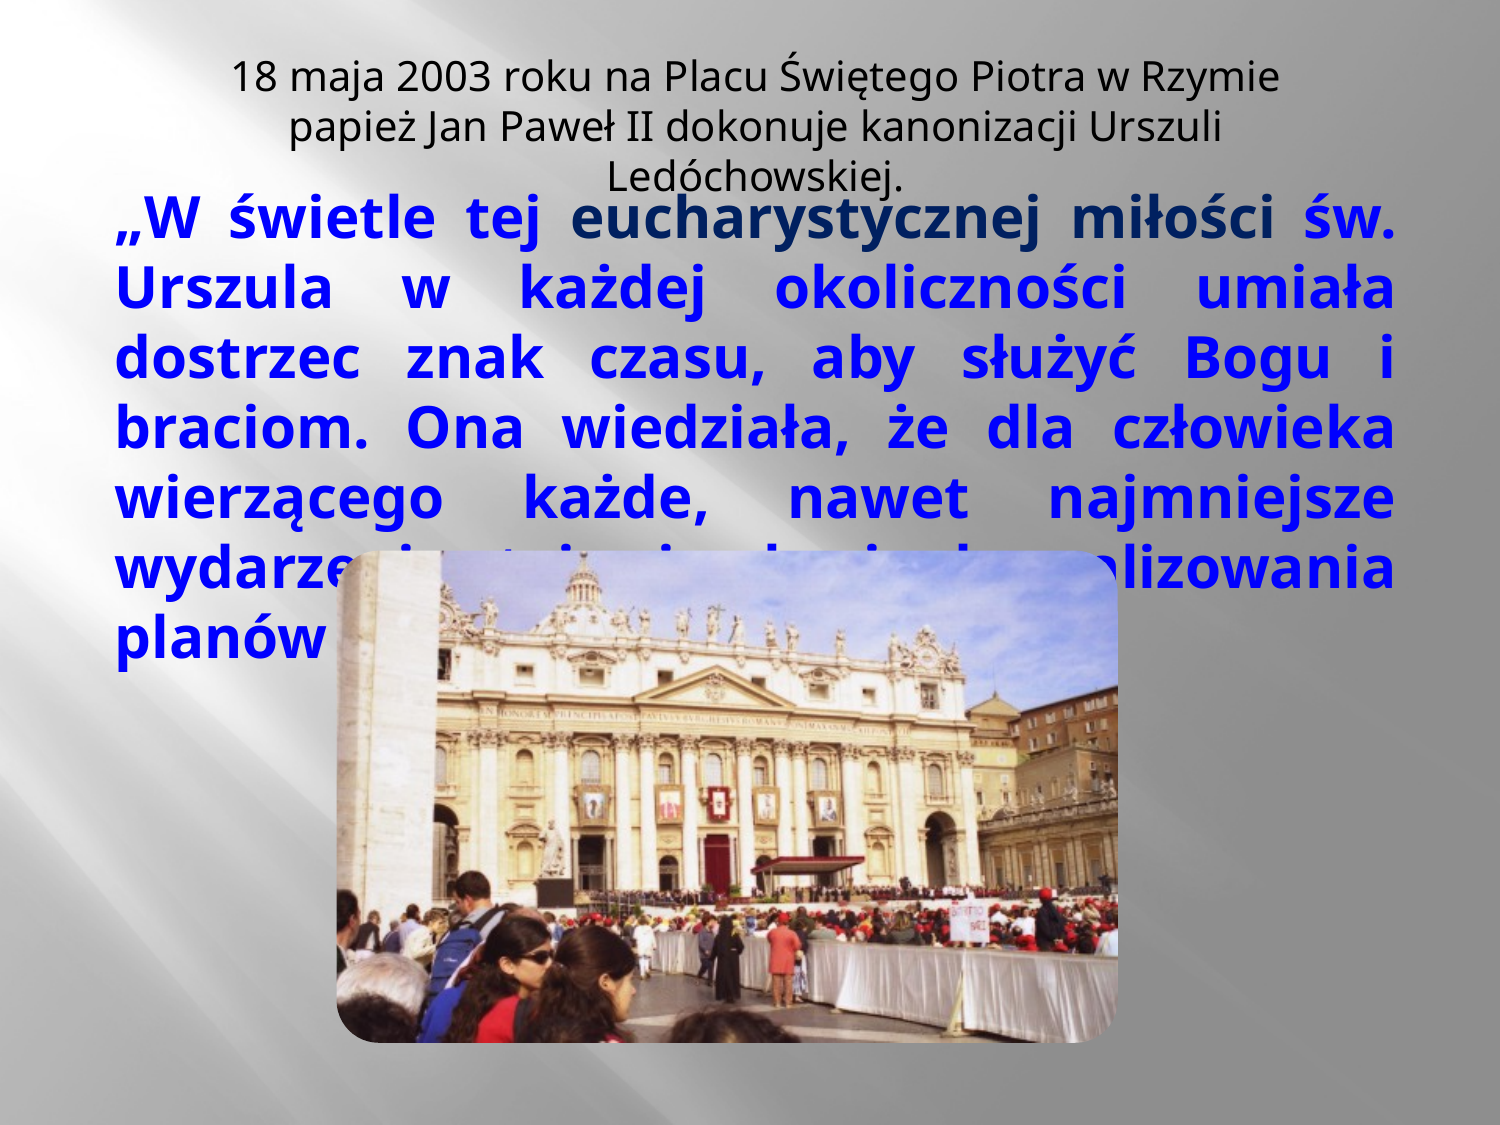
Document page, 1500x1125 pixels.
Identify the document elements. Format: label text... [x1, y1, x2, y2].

picture [336, 550, 1119, 1044]
text_box „W świetle tej eucharystycznej miłości św. Urszula w każdej okoliczności umiała dostrzec znak czasu, aby służyć Bogu i braciom. Ona wiedziała, że dla człowieka wierzącego każde, nawet najmniejsze wydarzenie staje się okazją do realizowania planów Bożych.” – Jan Paweł II [100, 172, 1412, 678]
text_box 18 maja 2003 roku na Placu Świętego Piotra w Rzymie papież Jan Paweł II dokonuje kanonizacji Urszuli Ledóchowskiej. [159, 42, 1353, 172]
